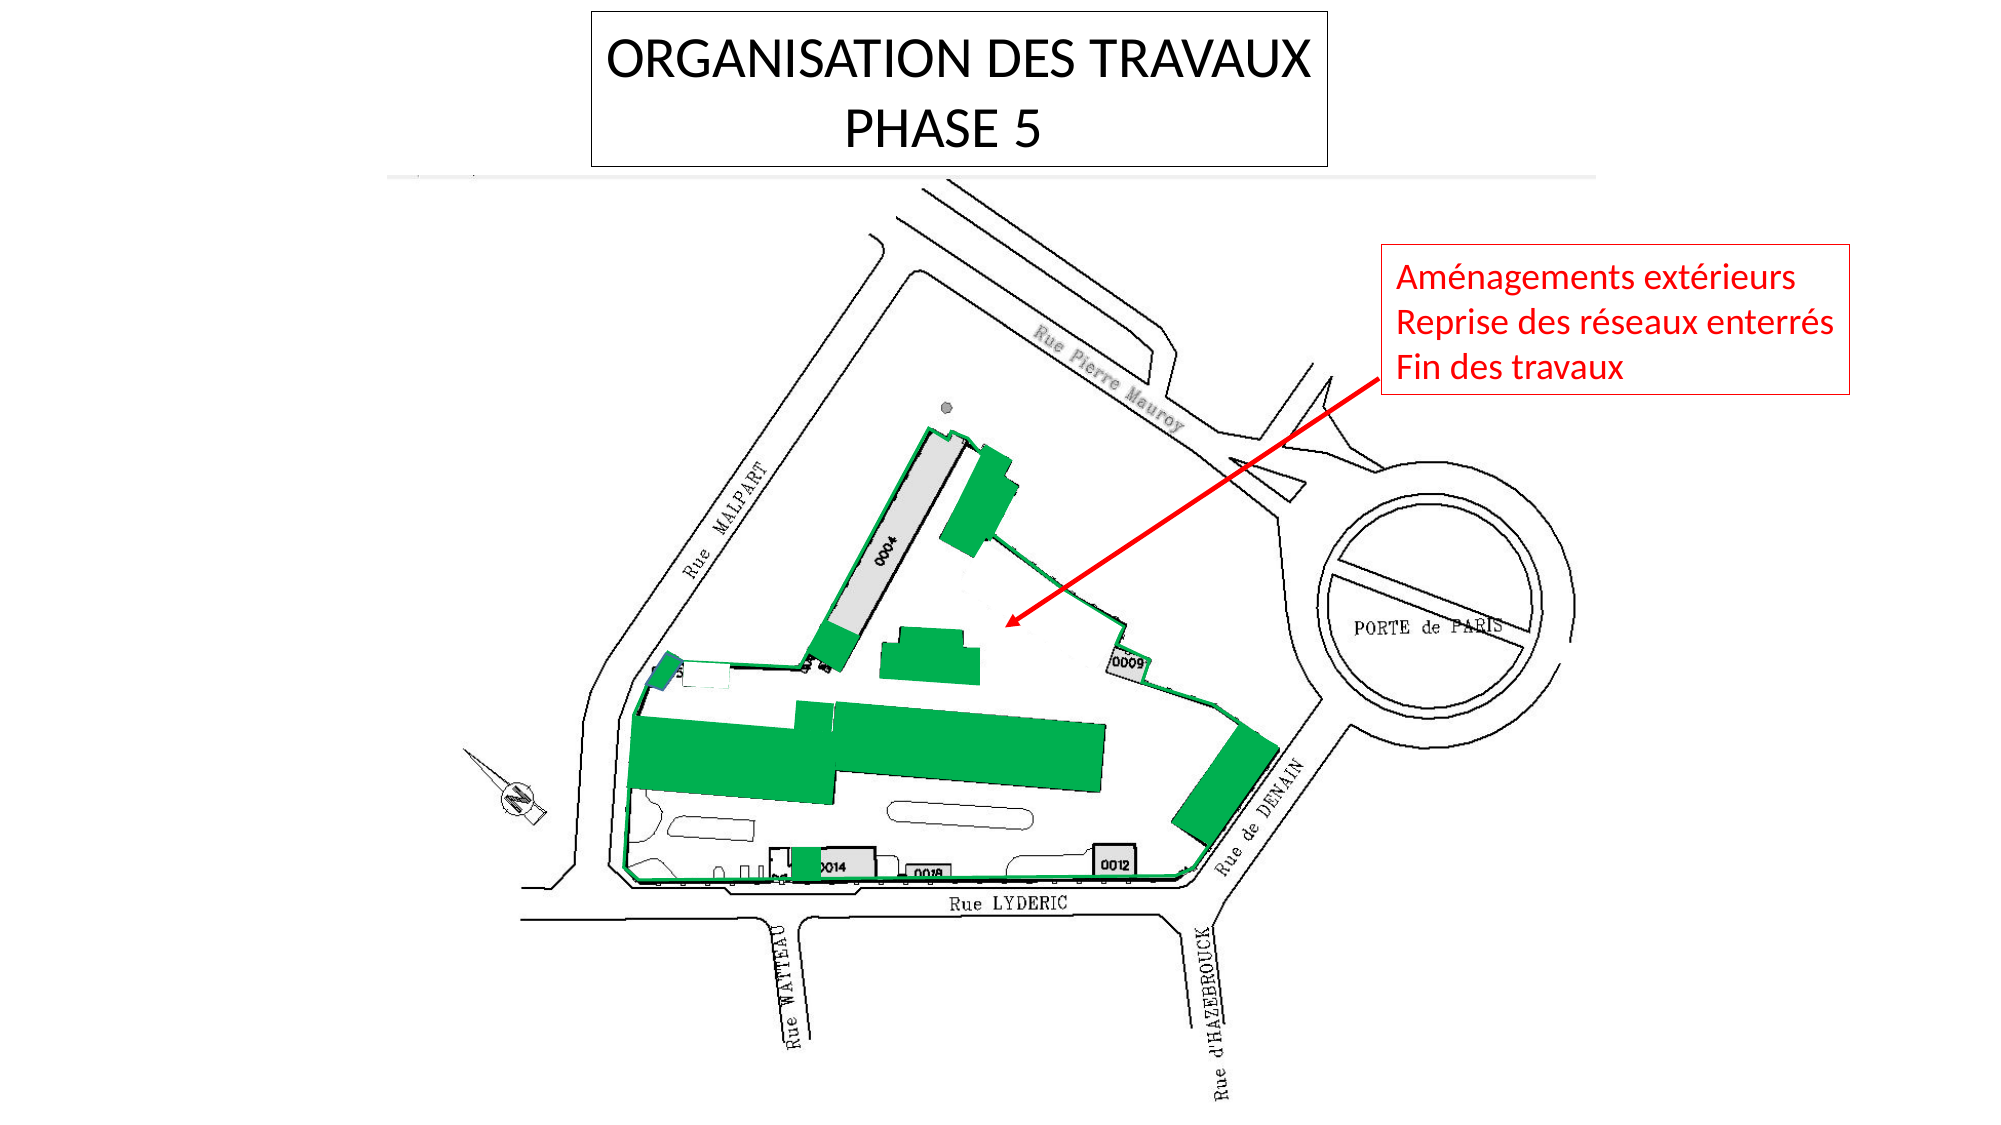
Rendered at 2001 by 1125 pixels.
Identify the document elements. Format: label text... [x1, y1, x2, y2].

text_box Aménagements extérieurs Reprise des réseaux enterrés Fin des travaux [1596, 244, 1850, 395]
picture [387, 175, 1596, 1125]
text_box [1004, 378, 1380, 628]
text_box ORGANISATION DES TRAVAUX PHASE 5 [591, 11, 1328, 167]
